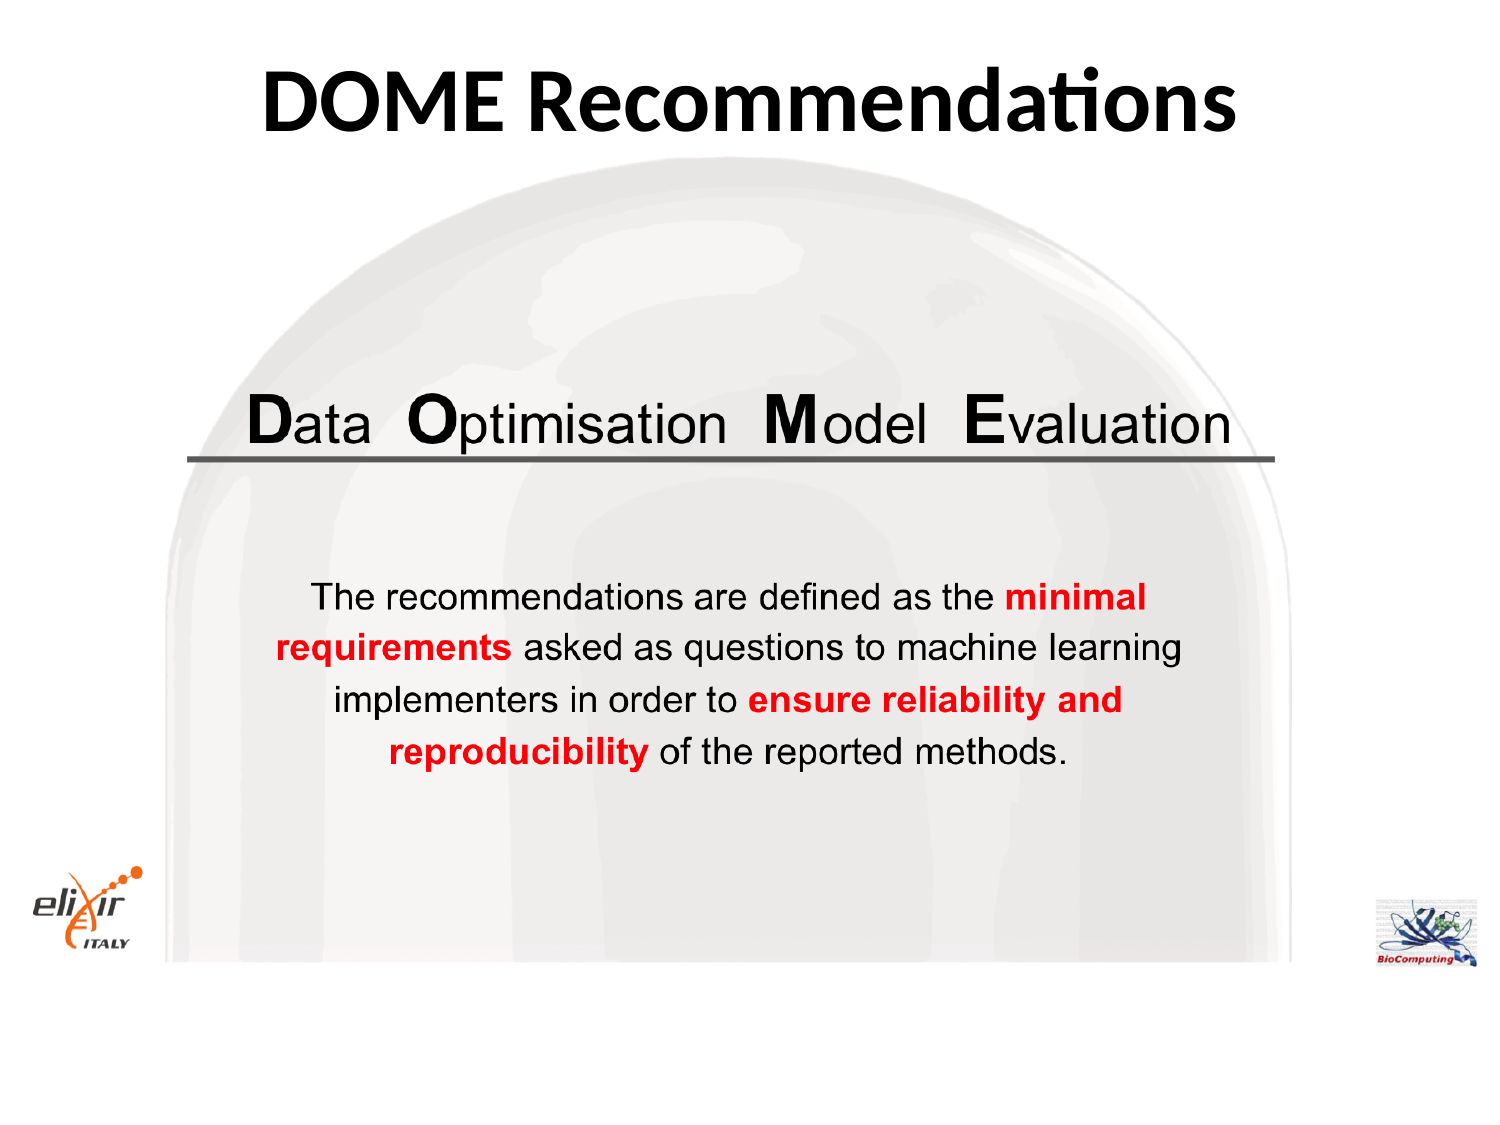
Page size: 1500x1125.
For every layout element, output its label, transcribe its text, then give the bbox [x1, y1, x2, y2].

title DOME Recommendations [75, 0, 1425, 135]
picture [0, 136, 1500, 981]
